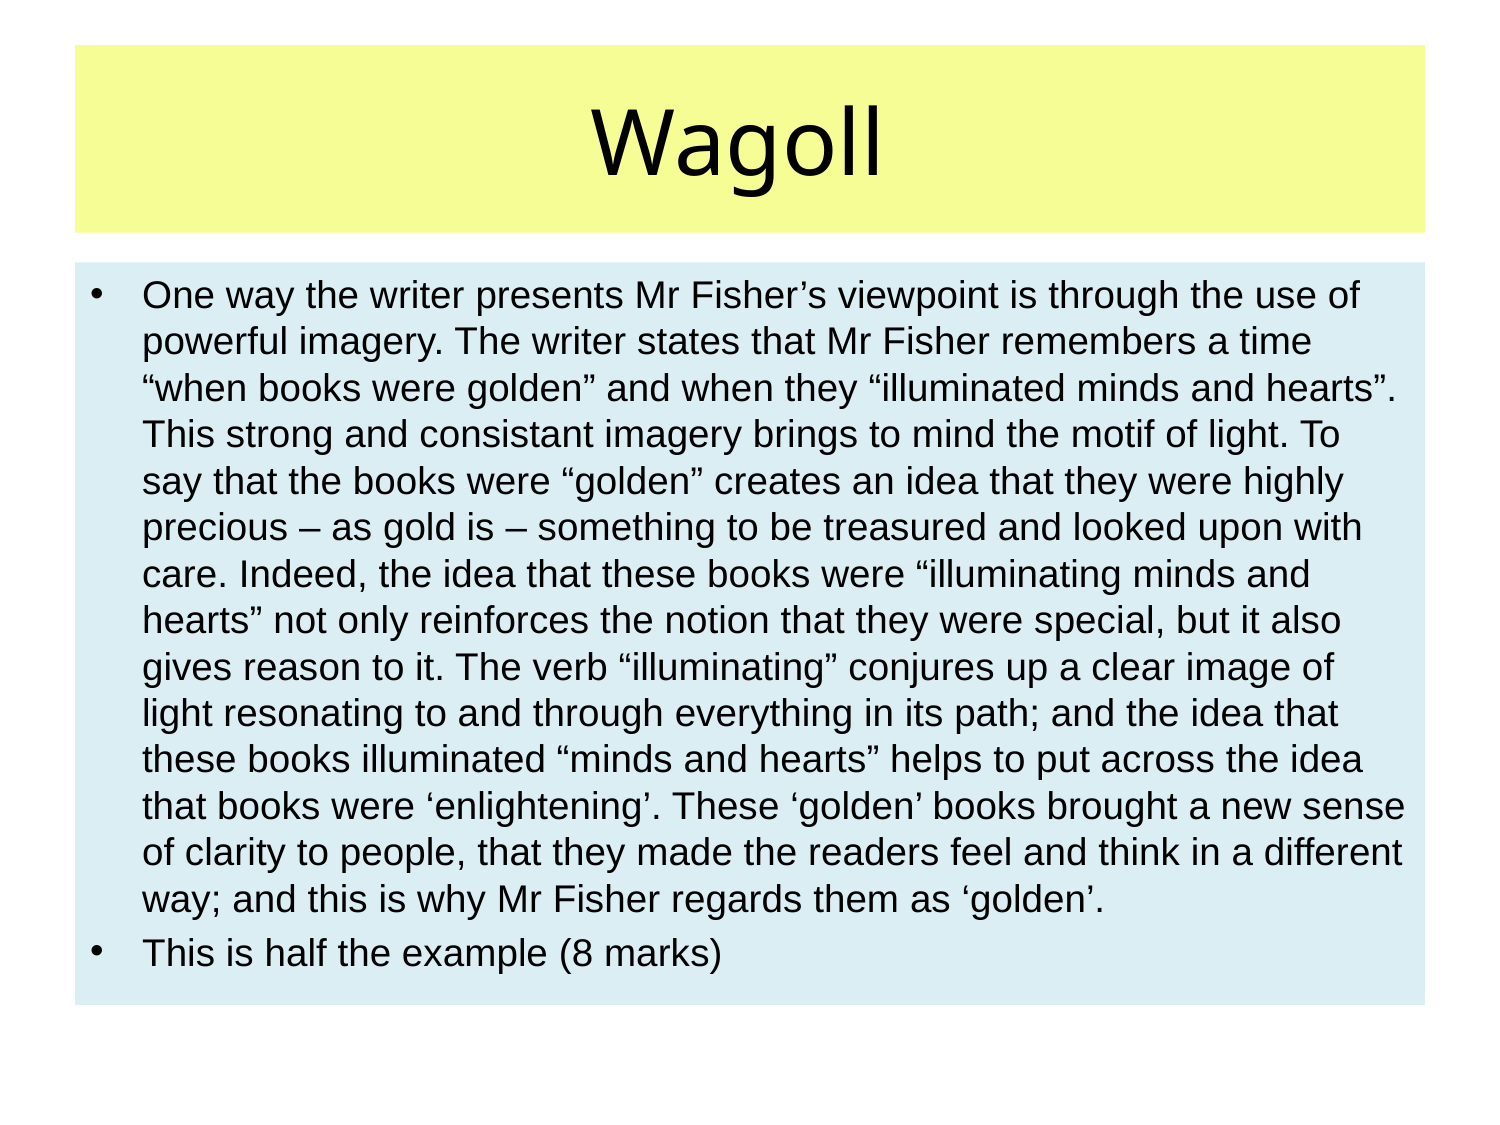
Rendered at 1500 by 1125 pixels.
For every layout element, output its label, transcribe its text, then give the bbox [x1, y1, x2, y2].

list One way the writer presents Mr Fisher’s viewpoint is through the use of powerful imagery. The writer states that Mr Fisher remembers a time “when books were golden” and when they “illuminated minds and hearts”. This strong and consistant imagery brings to mind the motif of light. To say that the books were “golden” creates an idea that they were highly precious – as gold is – something to be treasured and looked upon with care. Indeed, the idea that these books were “illuminating minds and hearts” not only reinforces the notion that they were special, but it also gives reason to it. The verb “illuminating” conjures up a clear image of light resonating to and through everything in its path; and the idea that these books illuminated “minds and hearts” helps to put across the idea that books were ‘enlightening’. These ‘golden’ books brought a new sense of clarity to people, that they made the readers feel and think in a different way; and this is why Mr Fisher regards them as ‘golden’. This is half the example (8 marks) [75, 262, 1425, 1005]
title Wagoll [75, 45, 1425, 233]
